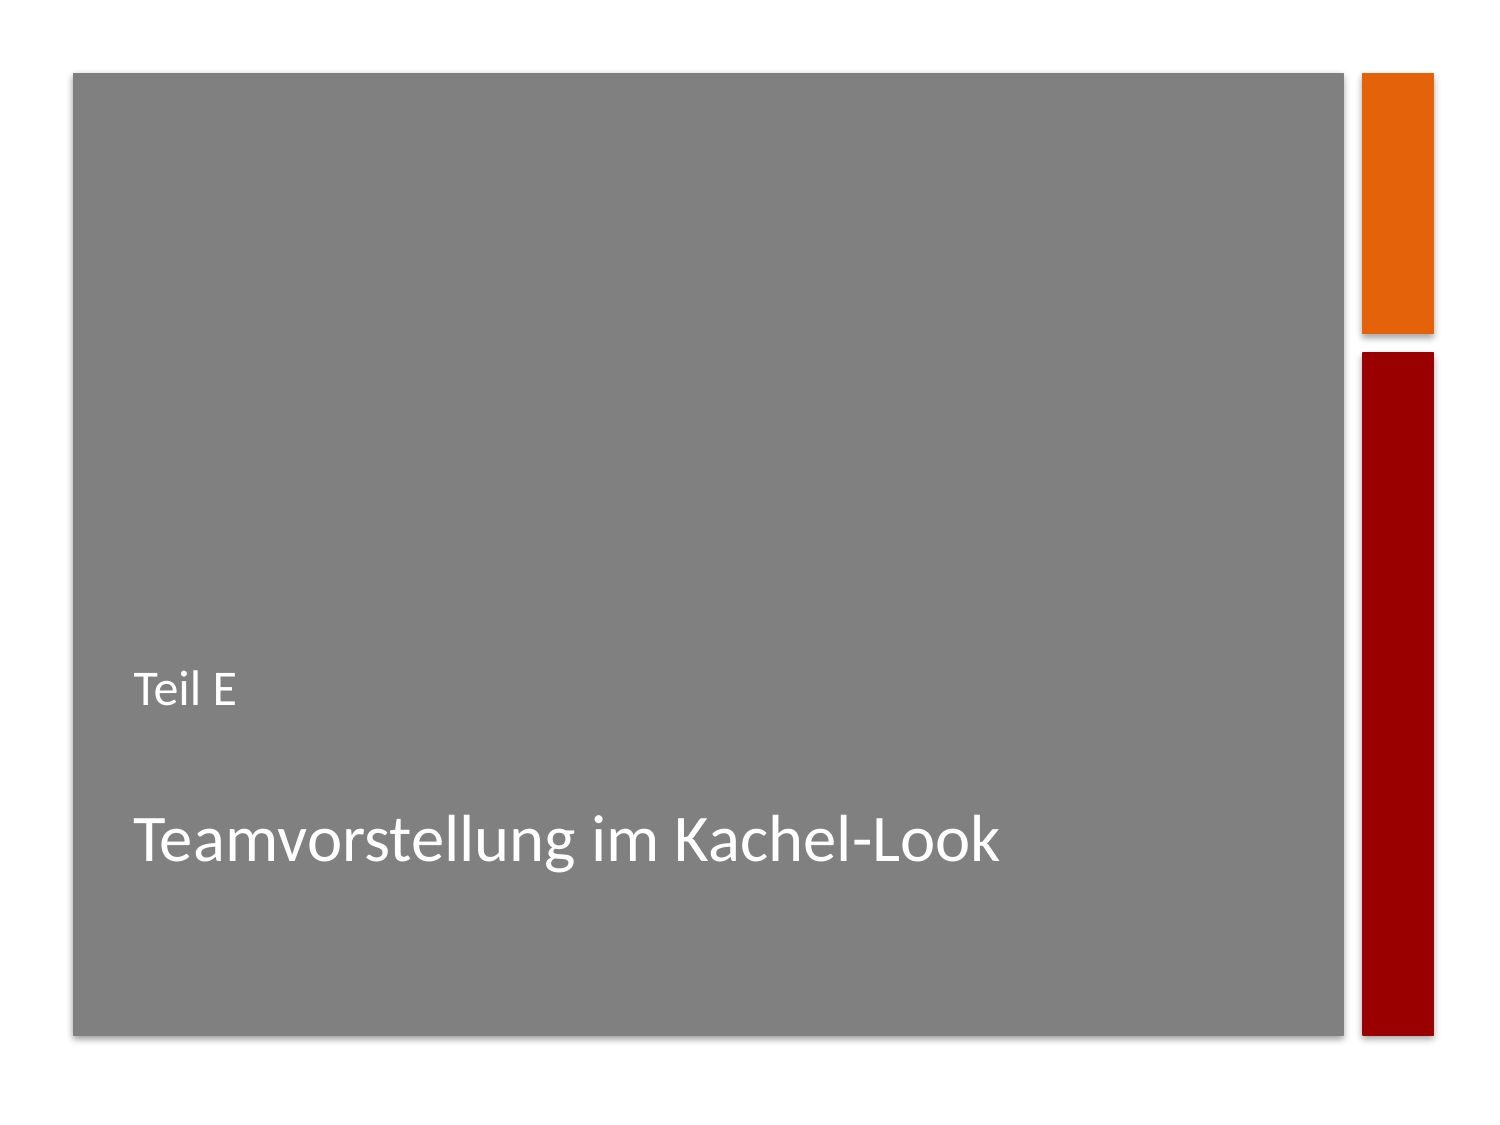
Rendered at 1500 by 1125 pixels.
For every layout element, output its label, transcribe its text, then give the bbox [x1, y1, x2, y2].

list Teil E [118, 476, 1306, 723]
title Teamvorstellung im Kachel-Look [118, 723, 1306, 947]
